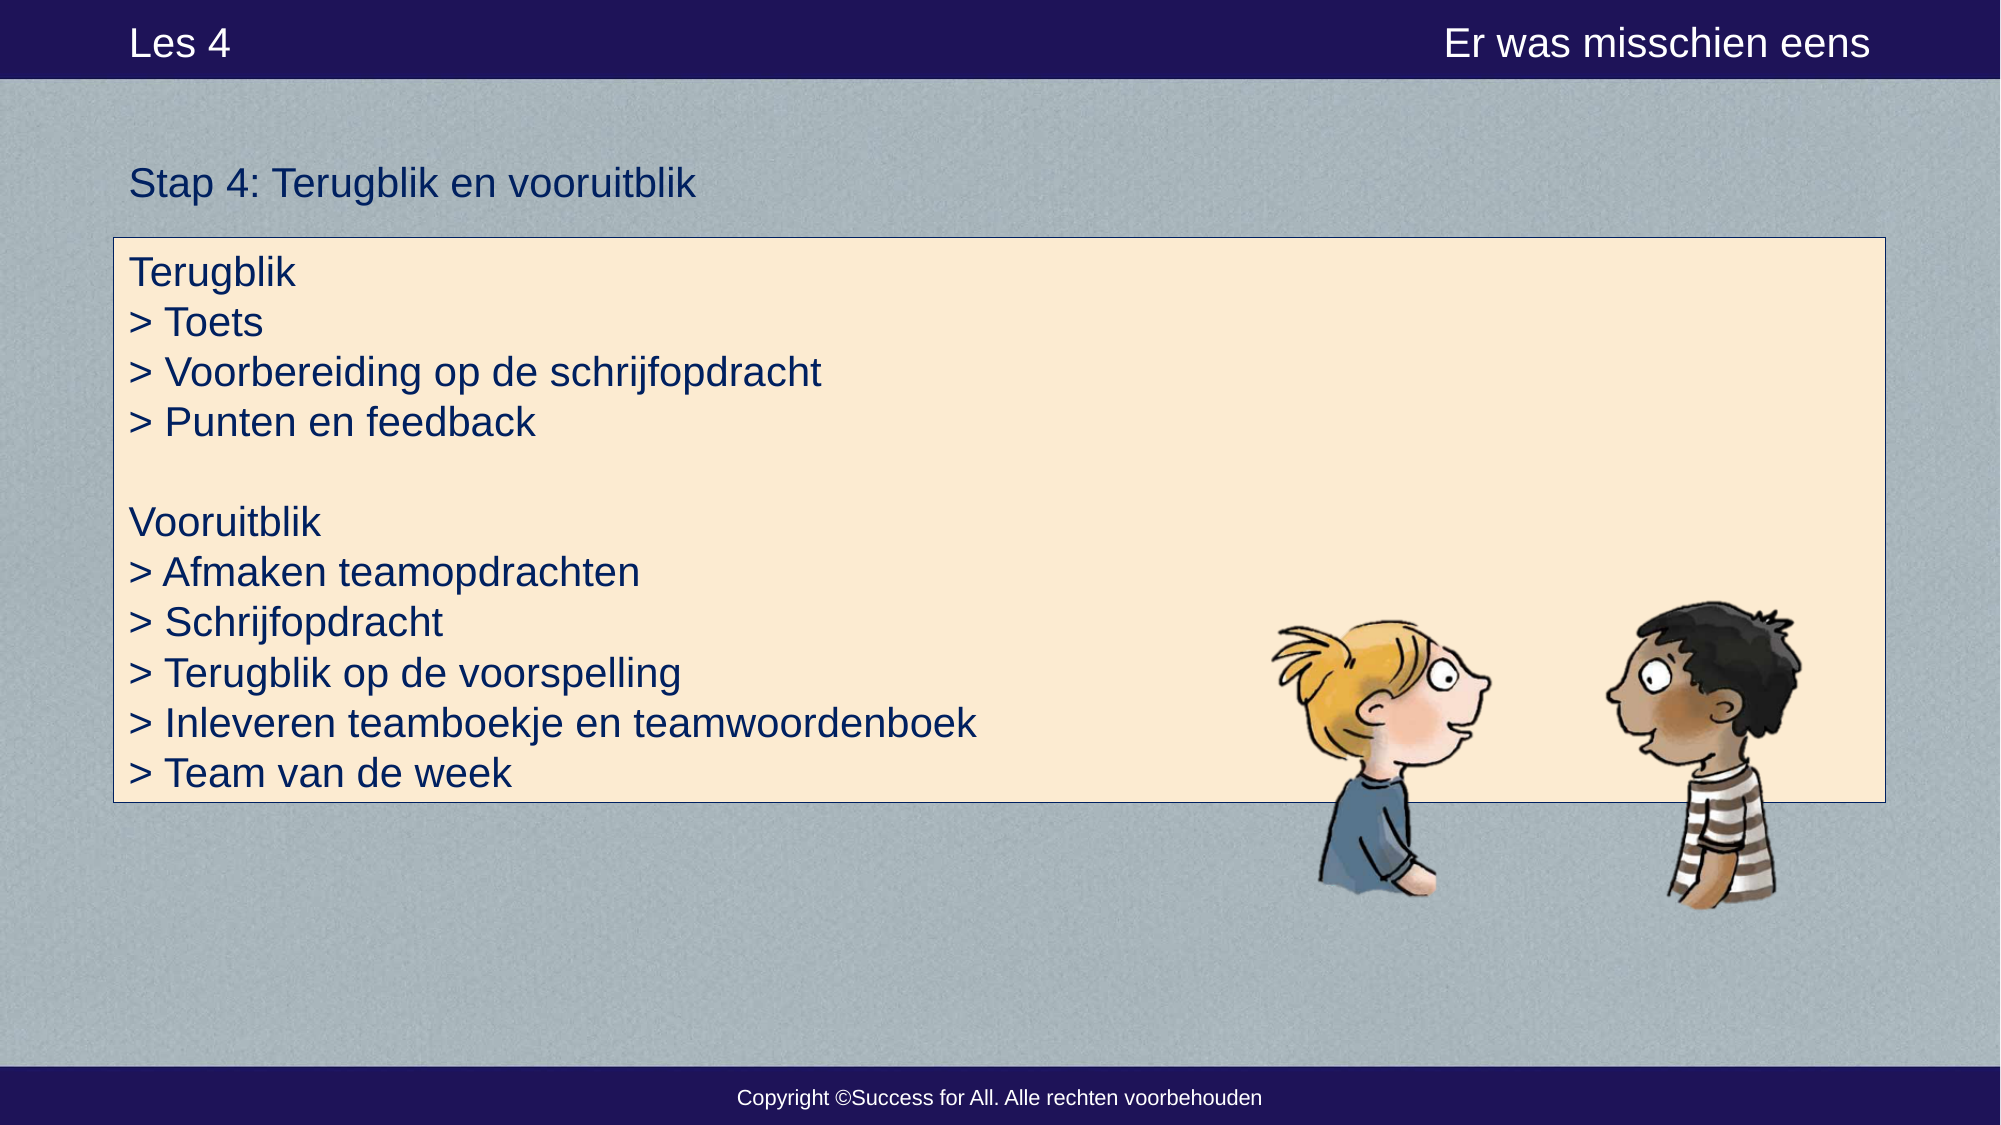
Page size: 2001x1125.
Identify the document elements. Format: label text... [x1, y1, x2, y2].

text_box Les 4 [114, 8, 354, 73]
text_box Terugblik > Toets > Voorbereiding op de schrijfopdracht > Punten en feedback Vooruitblik > Afmaken teamopdrachten > Schrijfopdracht > Terugblik op de voorspelling > Inleveren teamboekje en teamwoordenboek > Team van de week [113, 237, 1886, 803]
picture [0, 0, 2001, 1125]
text_box Copyright ©Success for All. Alle rechten voorbehouden [0, 1076, 2000, 1125]
text_box Er was misschien eens [999, 8, 1886, 73]
text_box Stap 4: Terugblik en vooruitblik [113, 148, 1635, 214]
